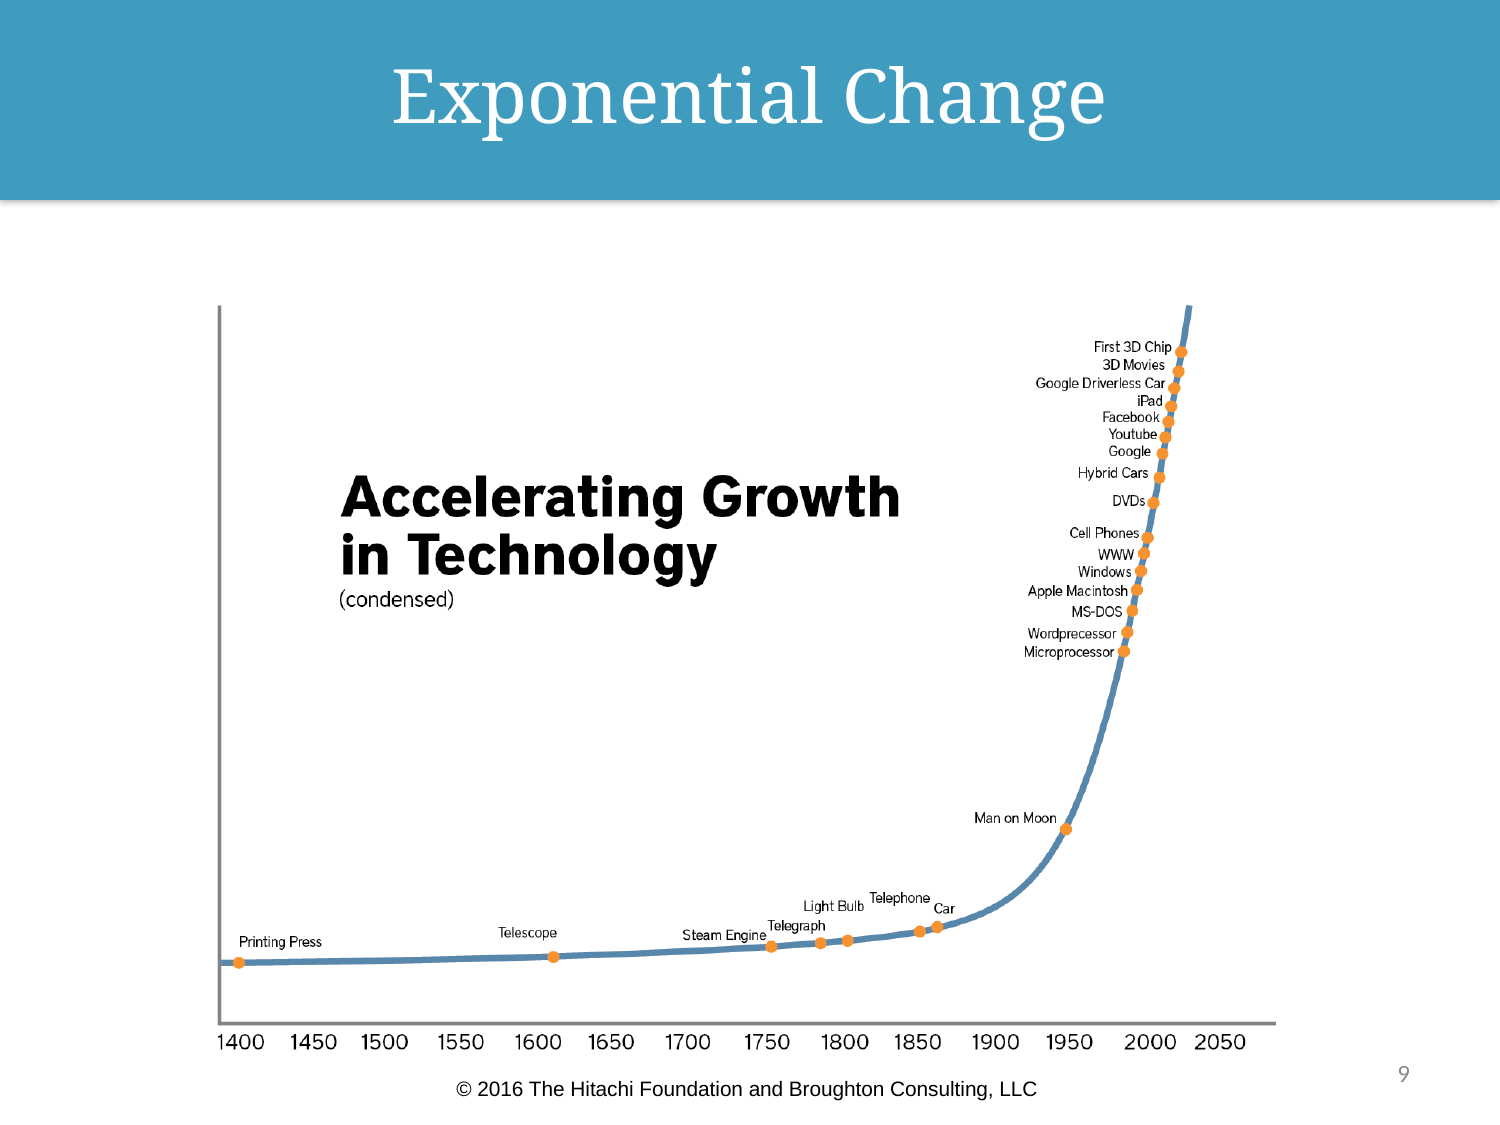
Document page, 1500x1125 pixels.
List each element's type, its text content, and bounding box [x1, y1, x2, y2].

picture [174, 272, 1301, 1097]
slide_number 9 [1301, 1042, 1425, 1103]
title Exponential Change [112, 24, 1388, 163]
